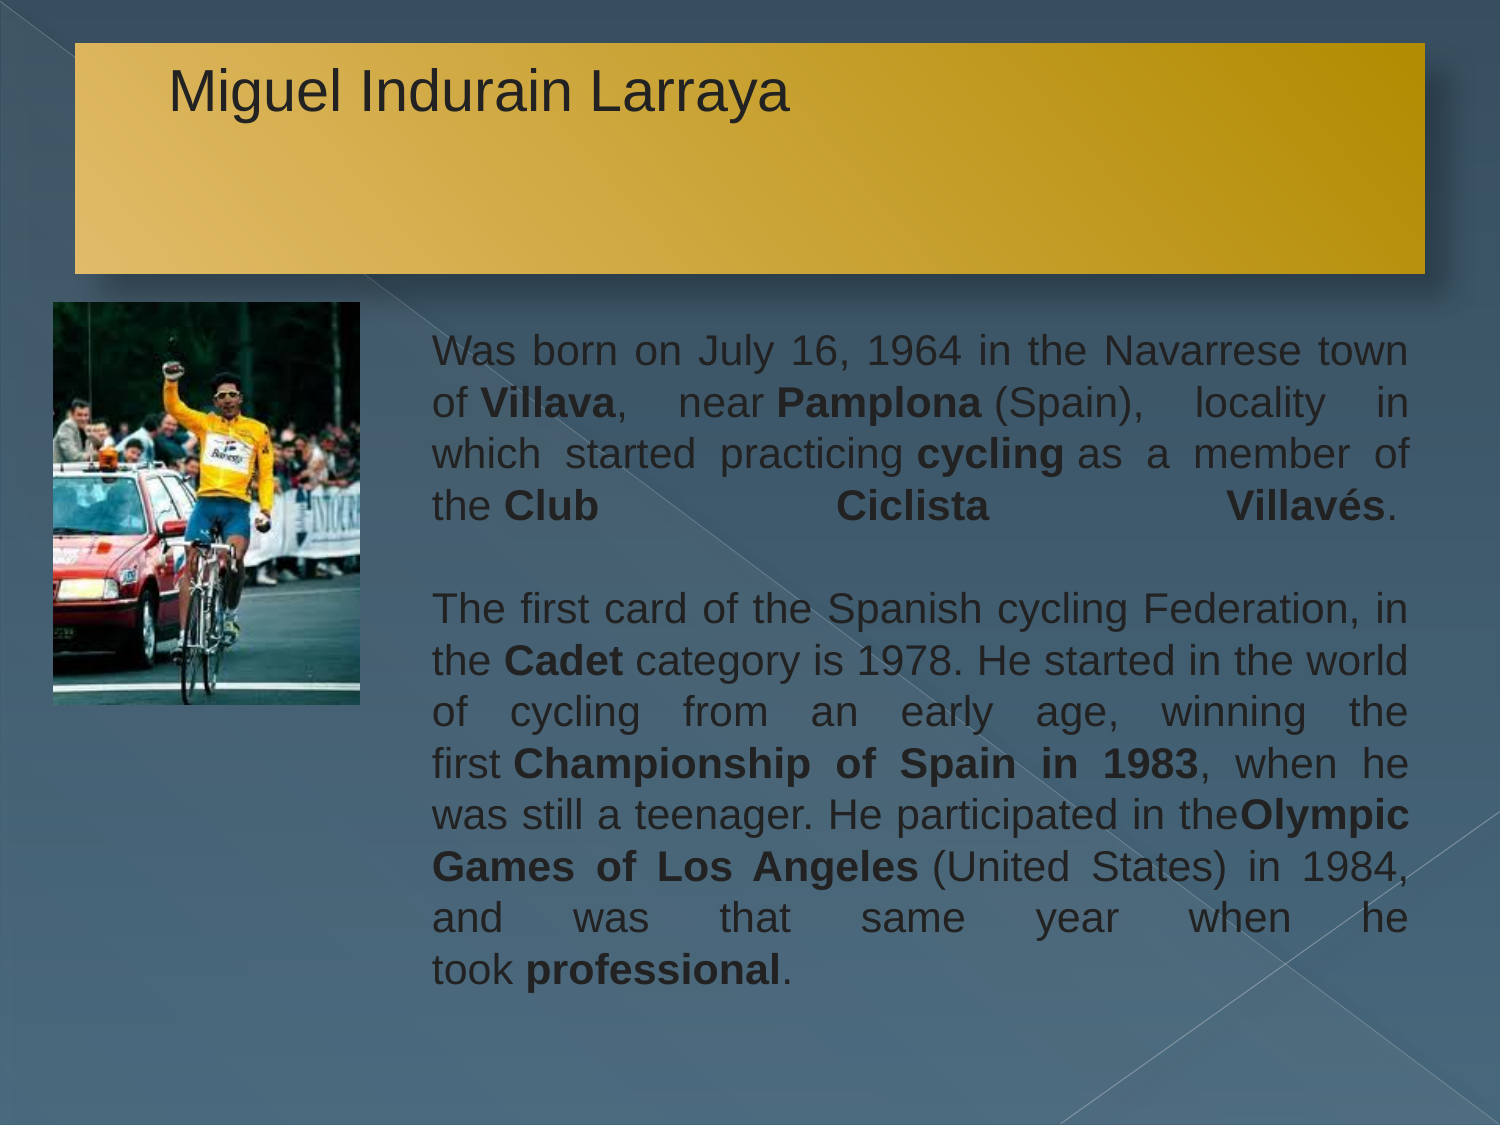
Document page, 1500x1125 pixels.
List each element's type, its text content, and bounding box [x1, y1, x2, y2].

picture [52, 302, 360, 705]
title Miguel Indurain Larraya [75, 43, 1425, 274]
list Was born on July 16, 1964 in the Navarrese town of Villava, near Pamplona (Spain), locality in which started practicing cycling as a member of the Club Ciclista Villavés. The first card of the Spanish cycling Federation, in the Cadet category is 1978. He started in the world of cycling from an early age, winning the first Championship of Spain in 1983, when he was still a teenager. He participated in theOlympic Games of Los Angeles (United States) in 1984, and was that same year when he took professional. [407, 255, 1425, 1005]
